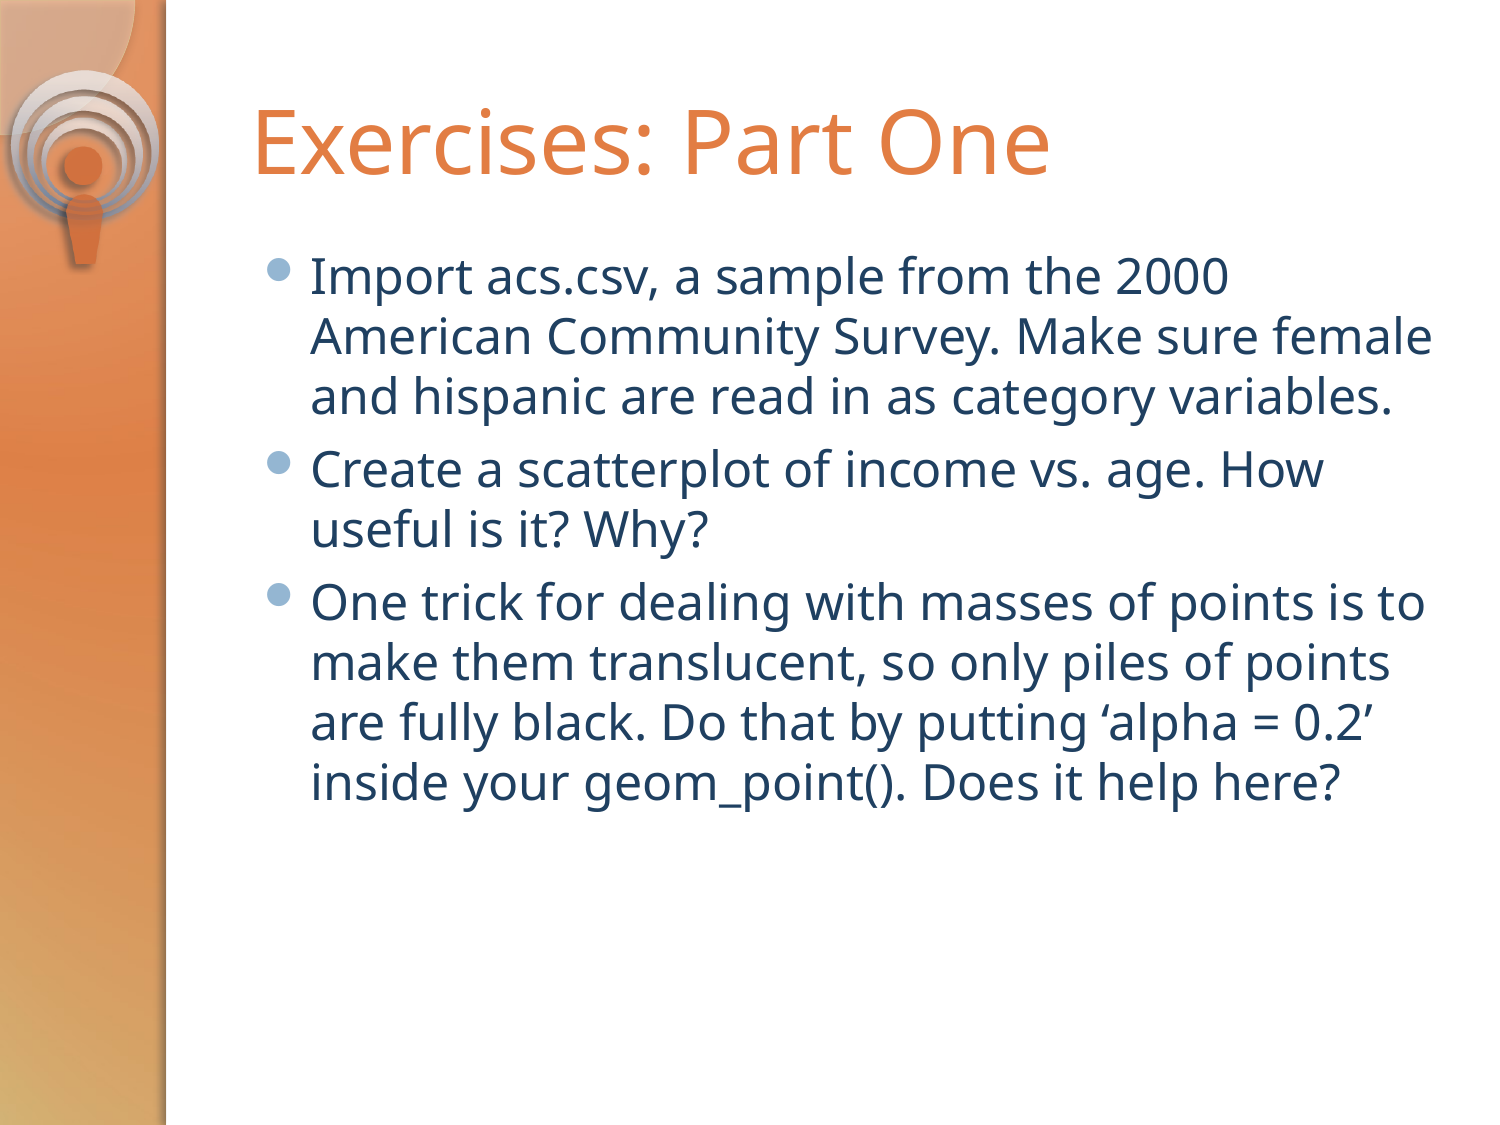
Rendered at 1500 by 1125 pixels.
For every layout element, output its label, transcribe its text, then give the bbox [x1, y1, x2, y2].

list Import acs.csv, a sample from the 2000 American Community Survey. Make sure female and hispanic are read in as category variables. Create a scatterplot of income vs. age. How useful is it? Why? One trick for dealing with masses of points is to make them translucent, so only piles of points are fully black. Do that by putting ‘alpha = 0.2’ inside your geom_point(). Does it help here? [235, 237, 1466, 1025]
picture [0, 0, 166, 1125]
title Exercises: Part One [235, 45, 1466, 233]
